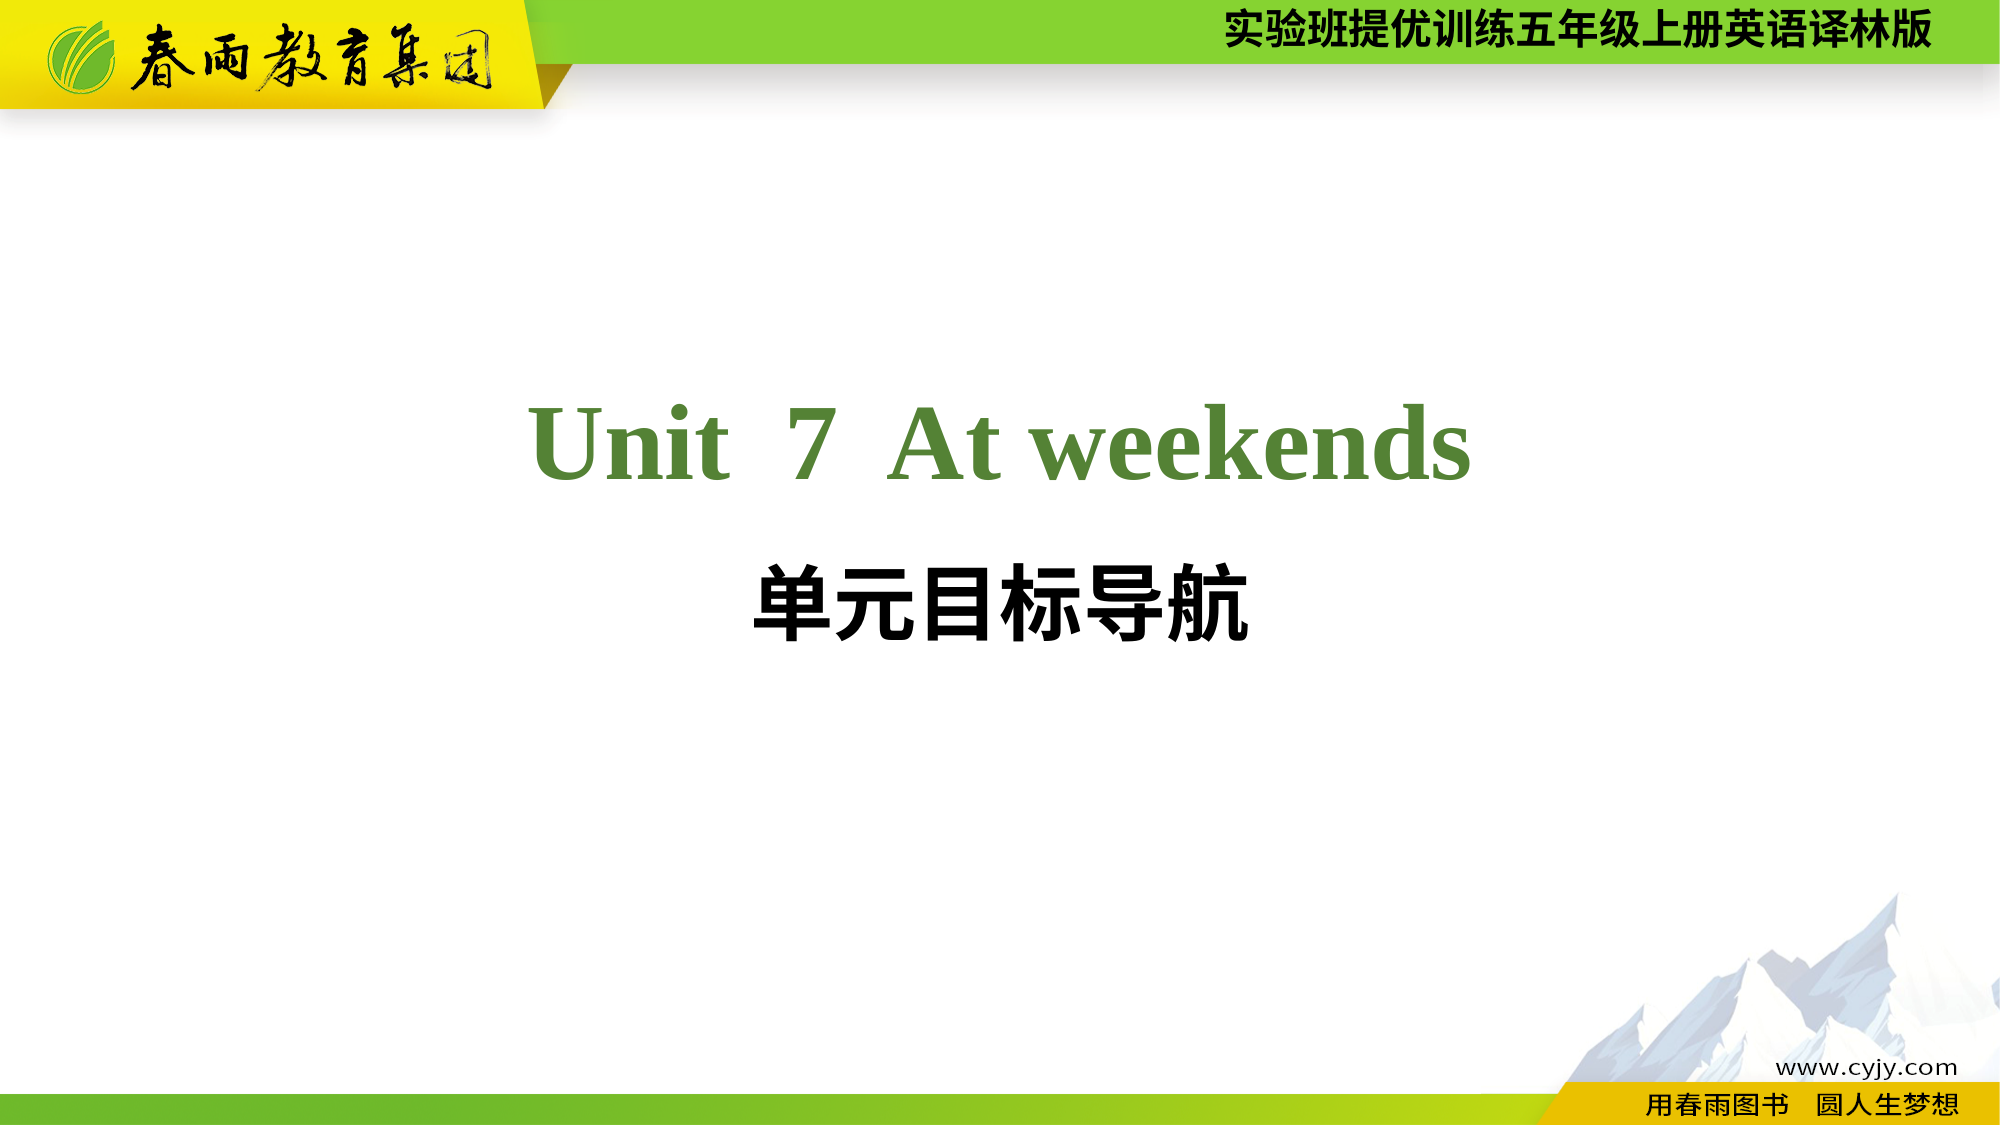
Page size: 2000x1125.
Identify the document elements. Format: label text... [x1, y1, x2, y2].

picture [0, 0, 2000, 298]
text_box Unit 7 At weekends 单元目标导航 [0, 298, 2000, 659]
picture [0, 659, 2000, 1125]
